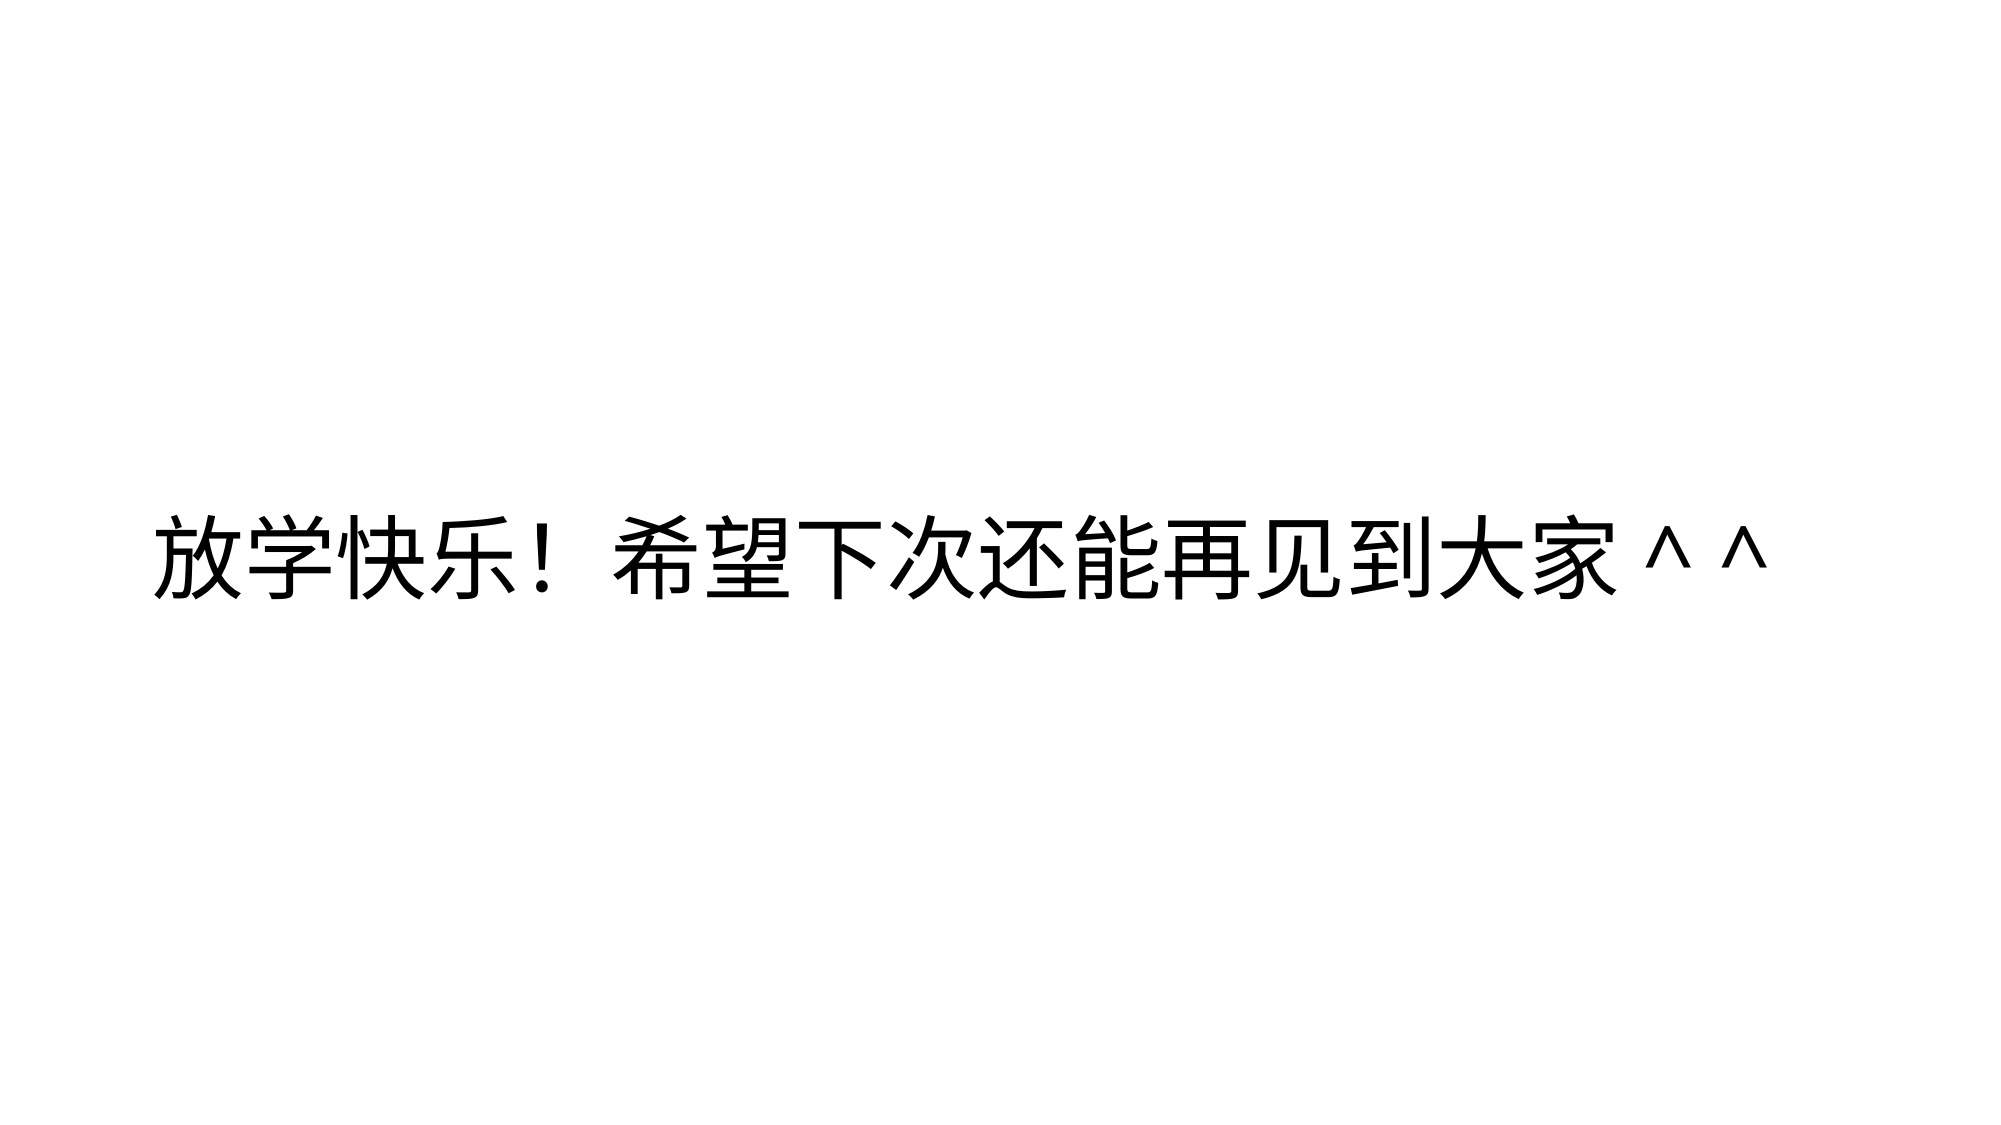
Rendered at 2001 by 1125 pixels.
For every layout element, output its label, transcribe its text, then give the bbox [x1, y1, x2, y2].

title 放学快乐！希望下次还能再见到大家^ ^ [137, 453, 1863, 672]
